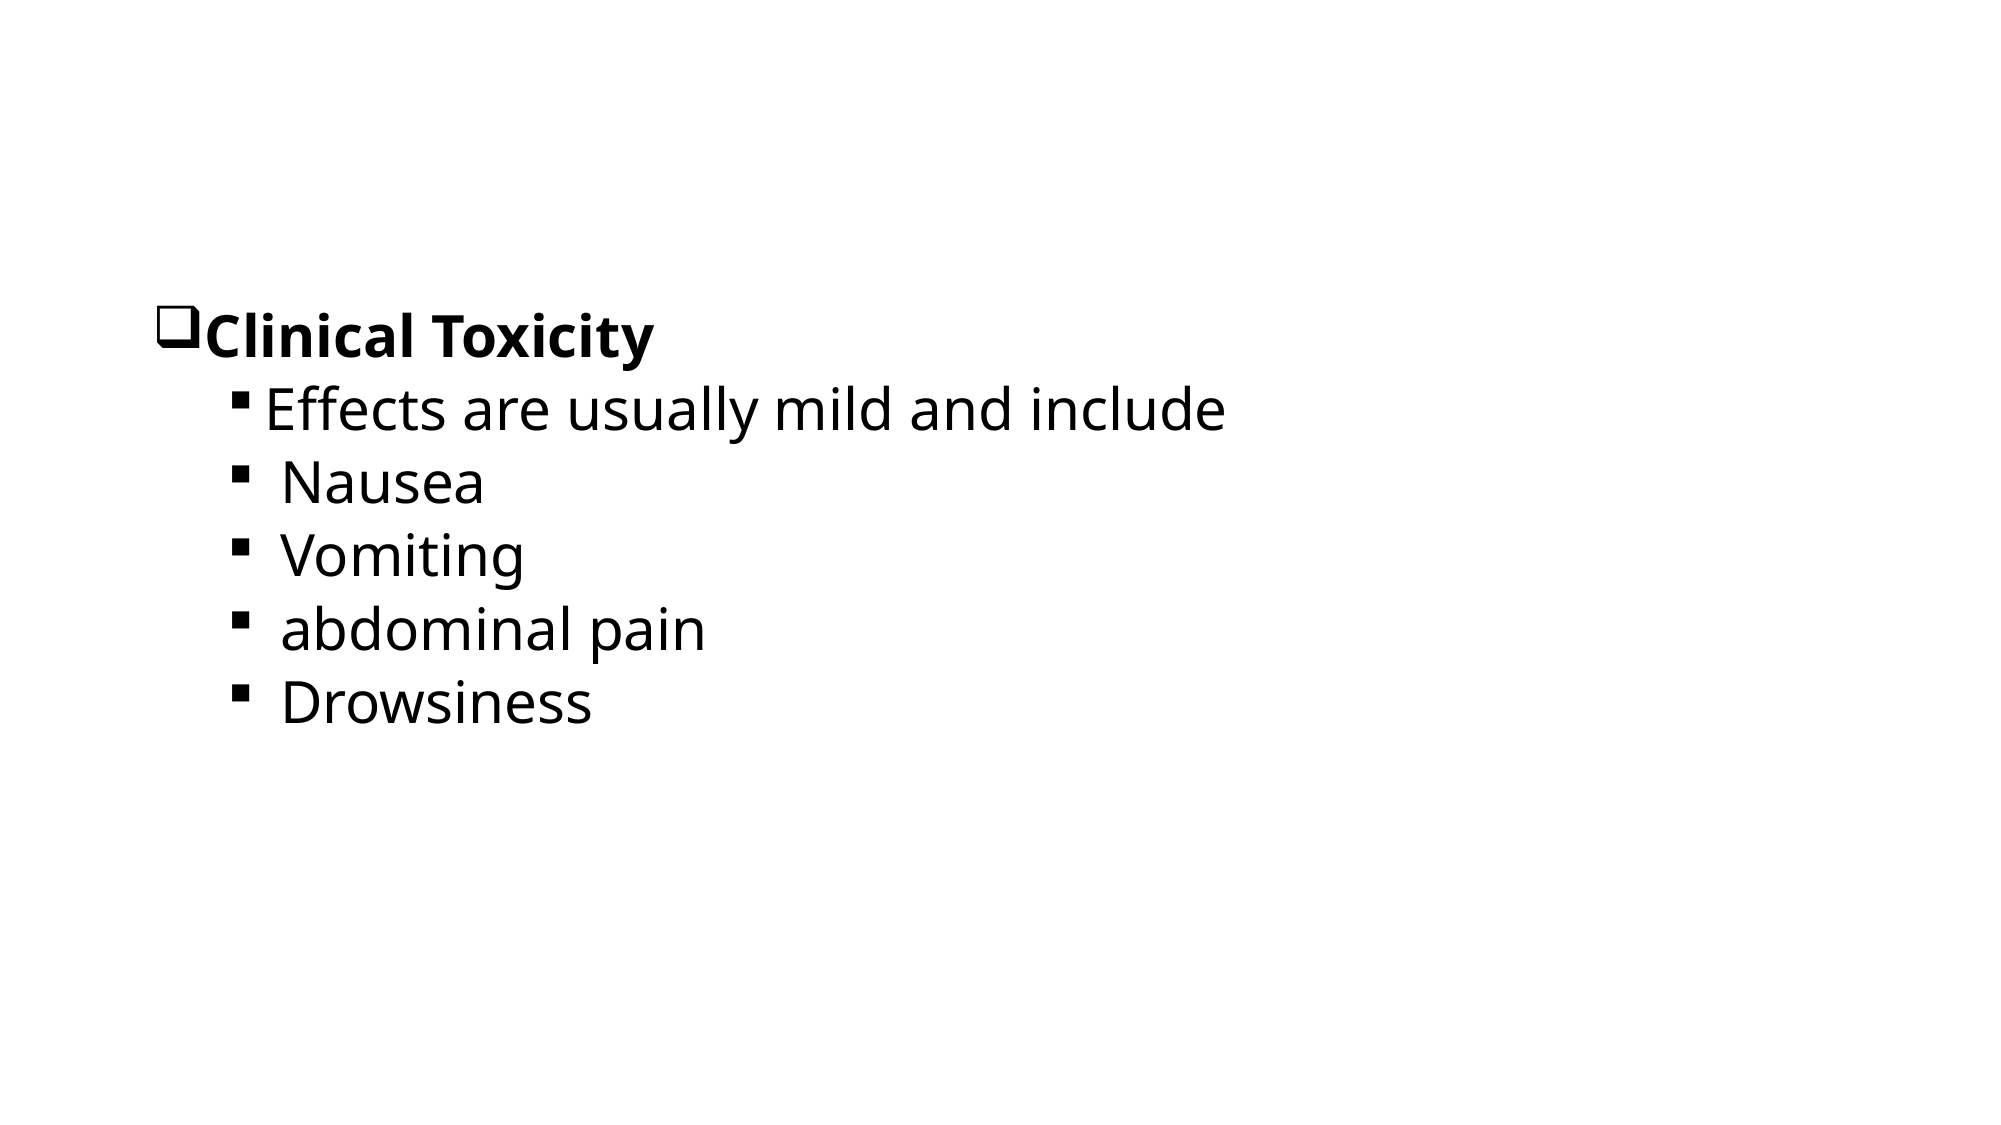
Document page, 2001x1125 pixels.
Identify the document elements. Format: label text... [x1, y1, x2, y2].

list Clinical Toxicity Effects are usually mild and include Nausea Vomiting abdominal pain Drowsiness [137, 299, 1863, 1014]
